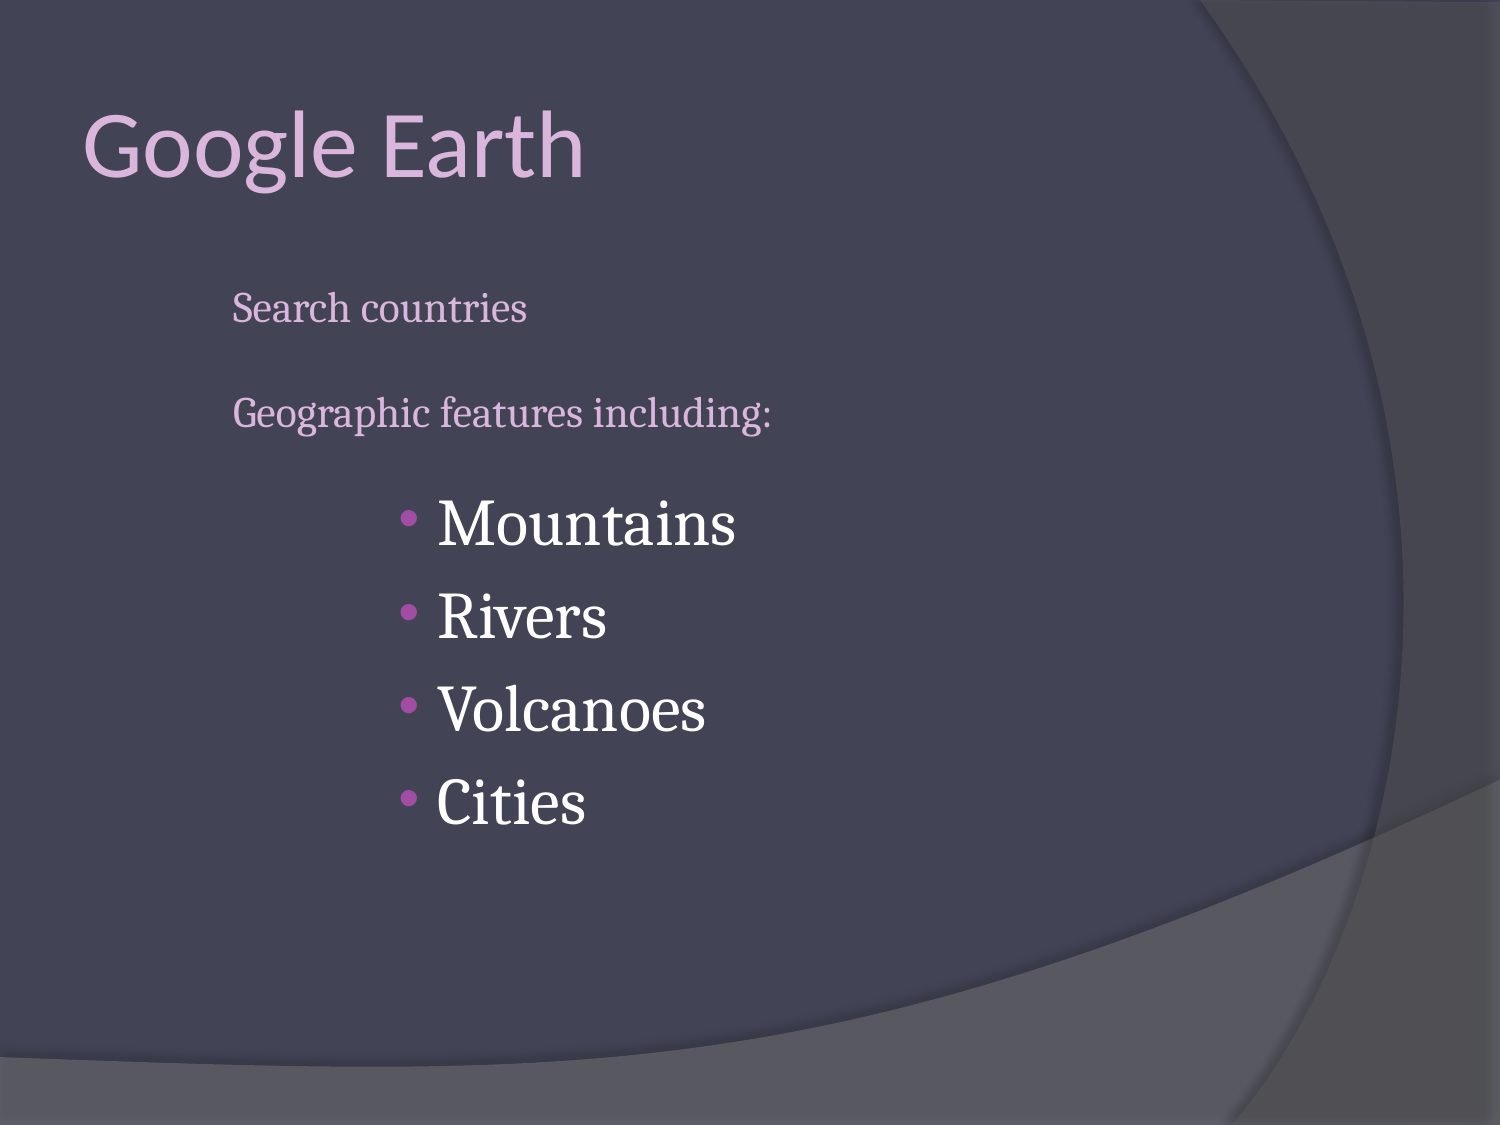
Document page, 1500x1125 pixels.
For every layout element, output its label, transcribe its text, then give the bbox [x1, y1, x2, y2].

list Search countries Geographic features including: Mountains Rivers Volcanoes Cities [212, 262, 1438, 1063]
title Google Earth [75, 45, 1300, 233]
